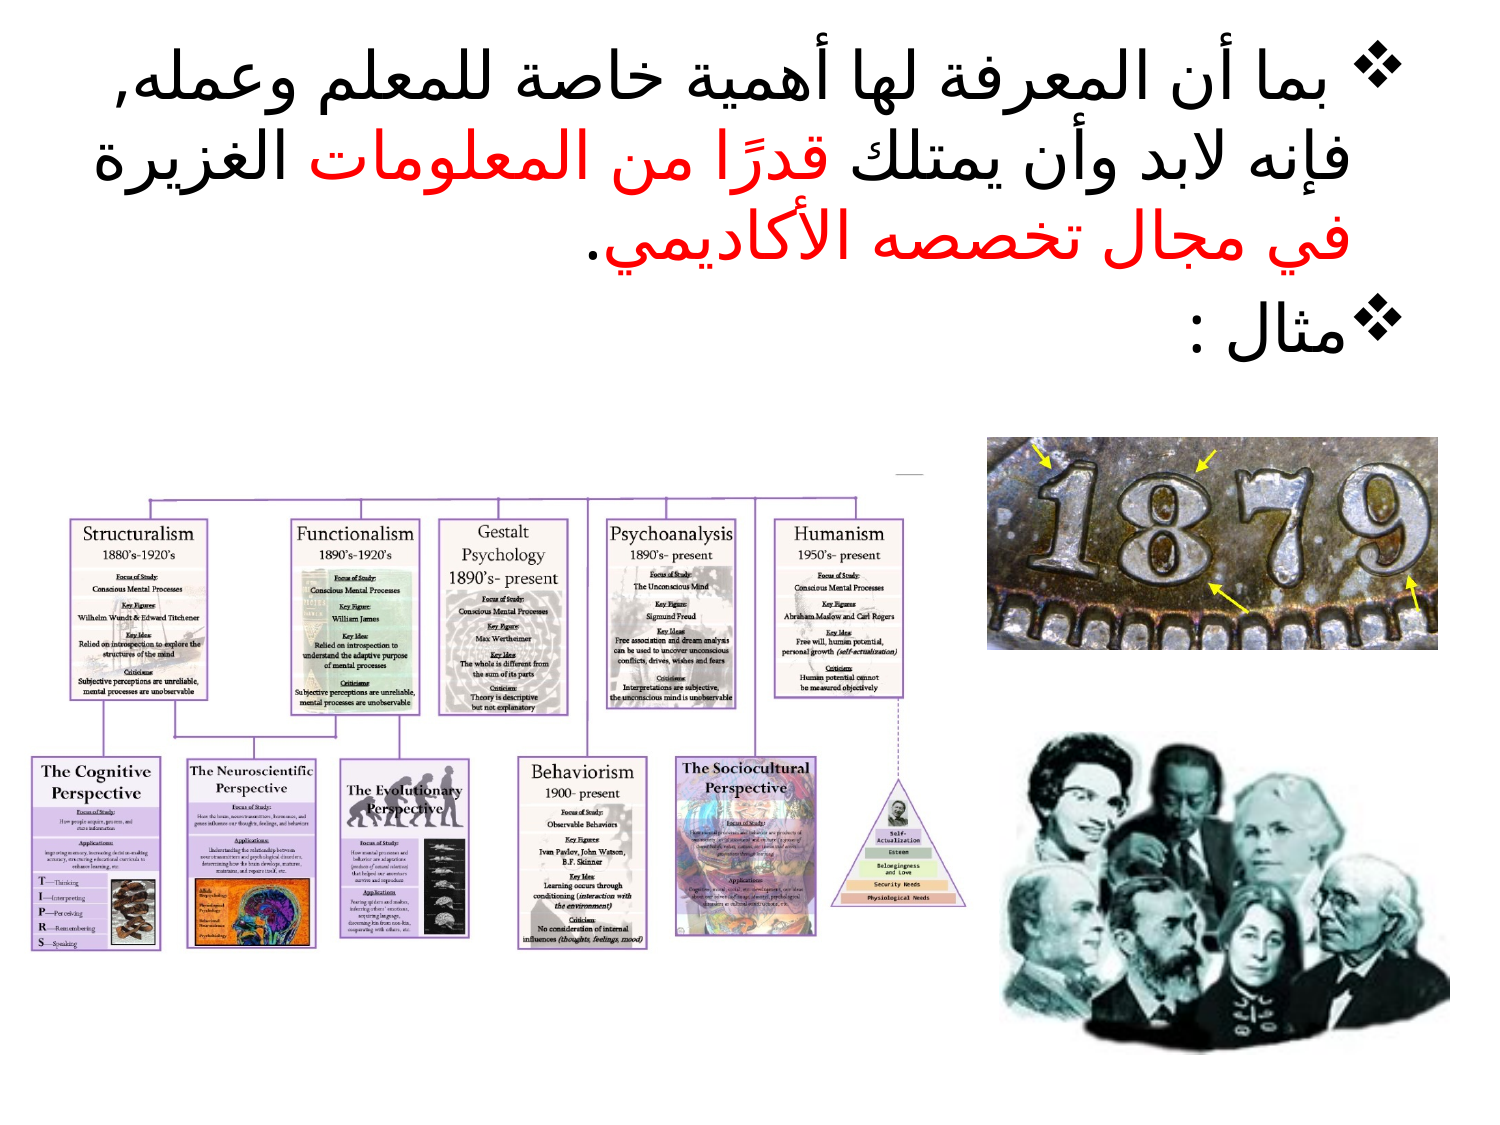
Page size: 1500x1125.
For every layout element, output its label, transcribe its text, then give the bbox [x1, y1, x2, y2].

picture [987, 437, 1438, 650]
picture [24, 474, 974, 988]
list بما أن المعرفة لها أهمية خاصة للمعلم وعمله, فإنه لابد وأن يمتلك قدرًا من المعلومات الغزيرة في مجال تخصصه الأكاديمي. مثال : [75, 24, 1425, 768]
picture [999, 731, 1451, 1055]
